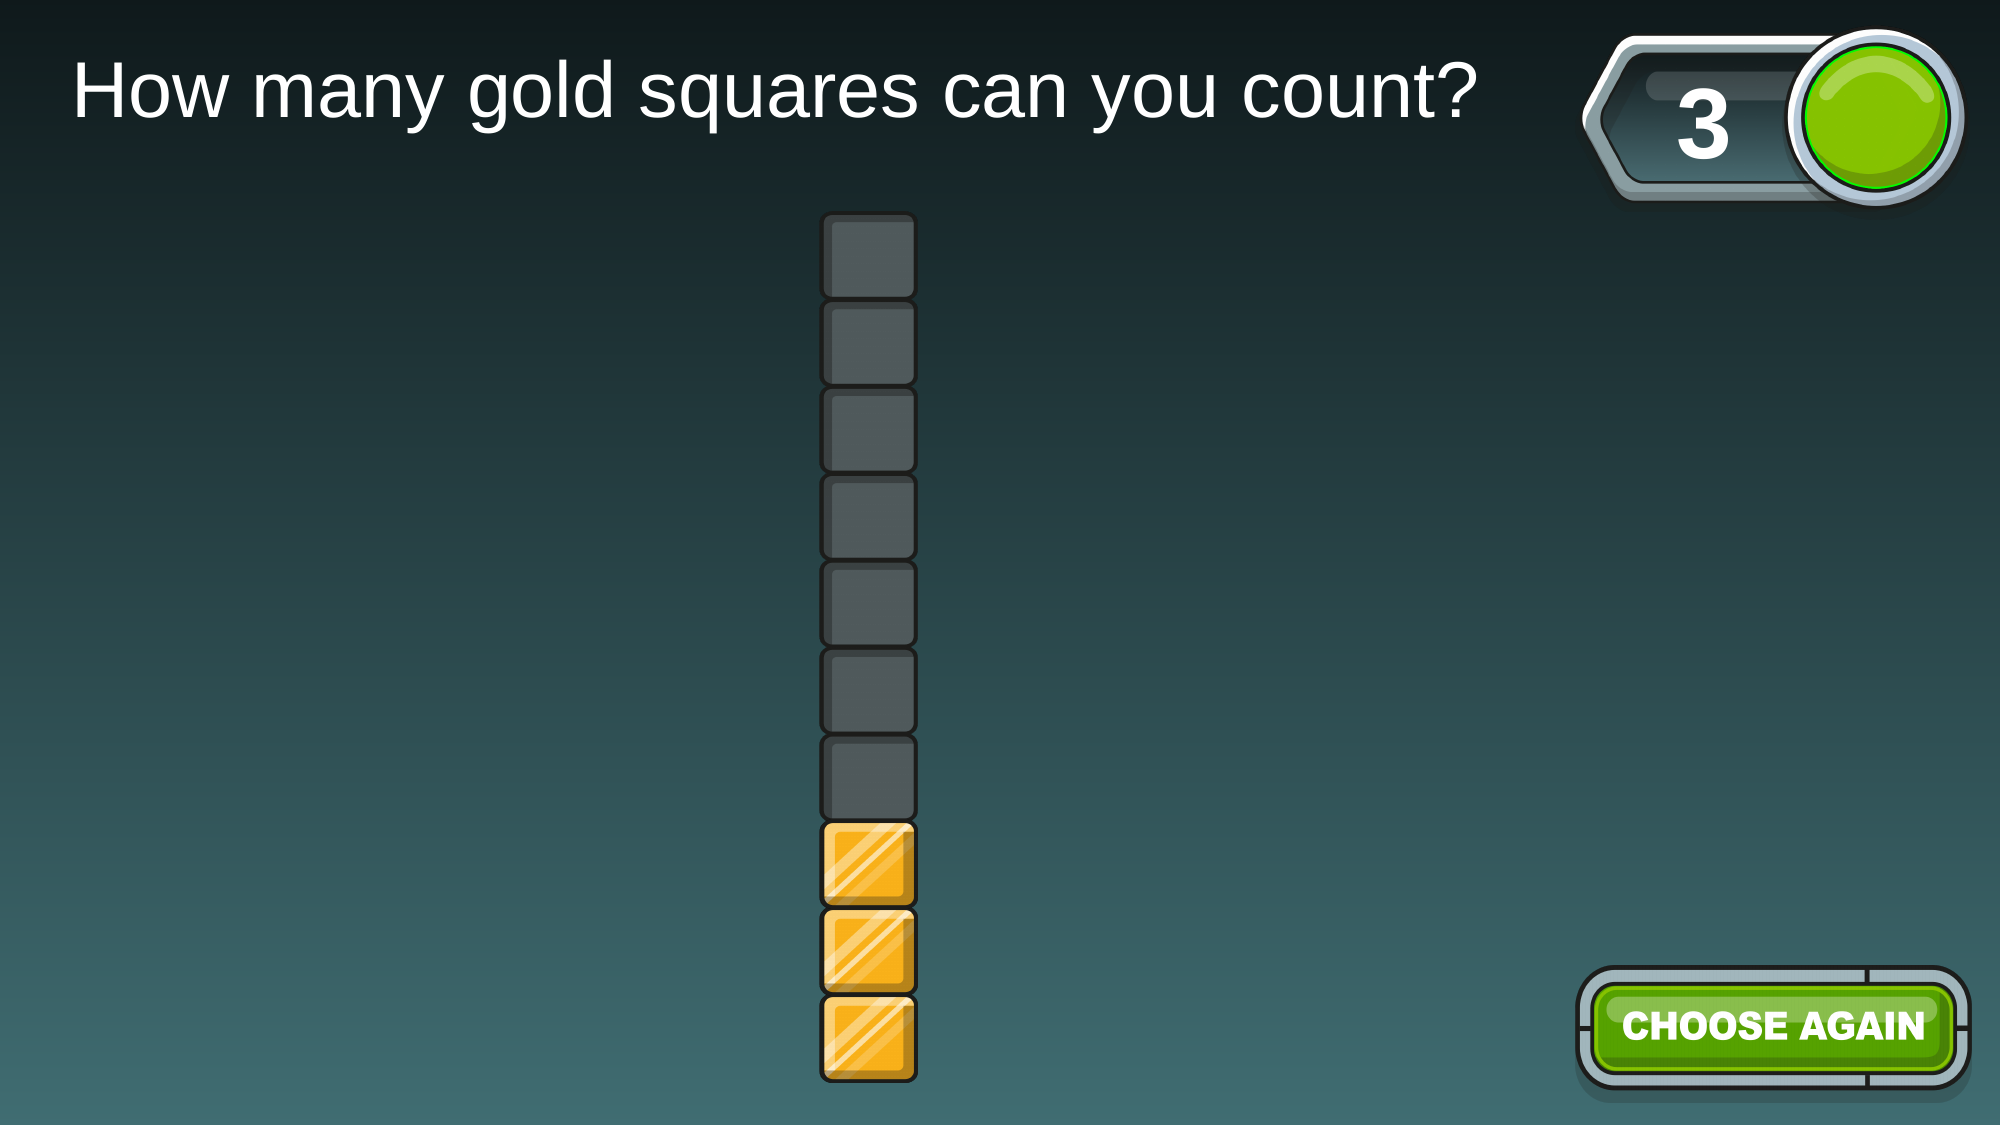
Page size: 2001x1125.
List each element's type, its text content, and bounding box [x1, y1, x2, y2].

text_box How many gold squares can you count? [56, 30, 1553, 150]
picture [1575, 25, 1971, 221]
picture [819, 210, 919, 1083]
picture [1575, 965, 1972, 1104]
